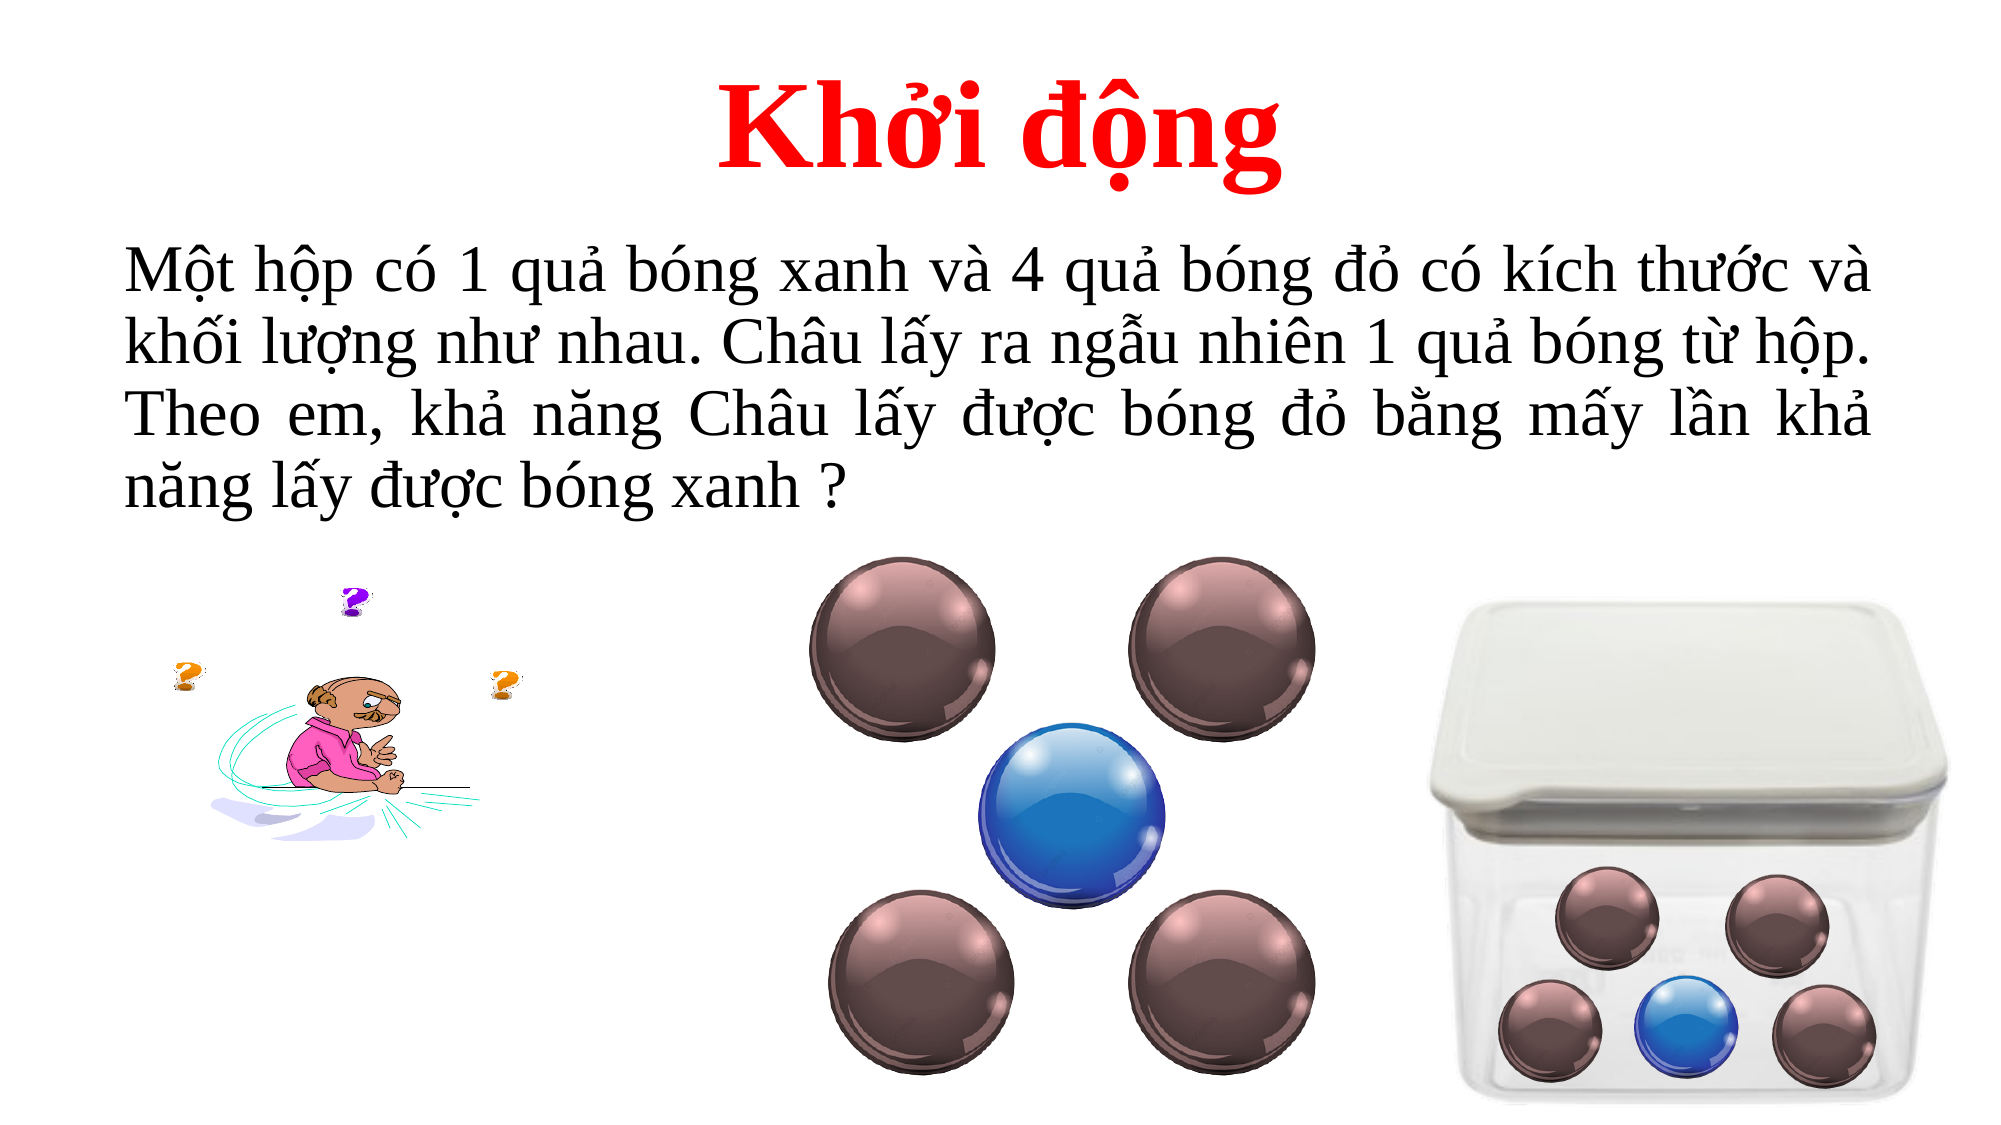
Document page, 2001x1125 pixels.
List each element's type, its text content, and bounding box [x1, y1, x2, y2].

subtitle Một hộp có 1 quả bóng xanh và 4 quả bóng đỏ có kích thước và khối lượng như nhau. Châu lấy ra ngẫu nhiên 1 quả bóng từ hộp. Theo em, khả năng Châu lấy được bóng đỏ bằng mấy lần khả năng lấy được bóng xanh ? [109, 226, 1891, 548]
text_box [146, 577, 547, 842]
picture [798, 547, 1320, 1084]
title Khởi động [586, 47, 1414, 202]
picture [1341, 591, 2000, 1112]
